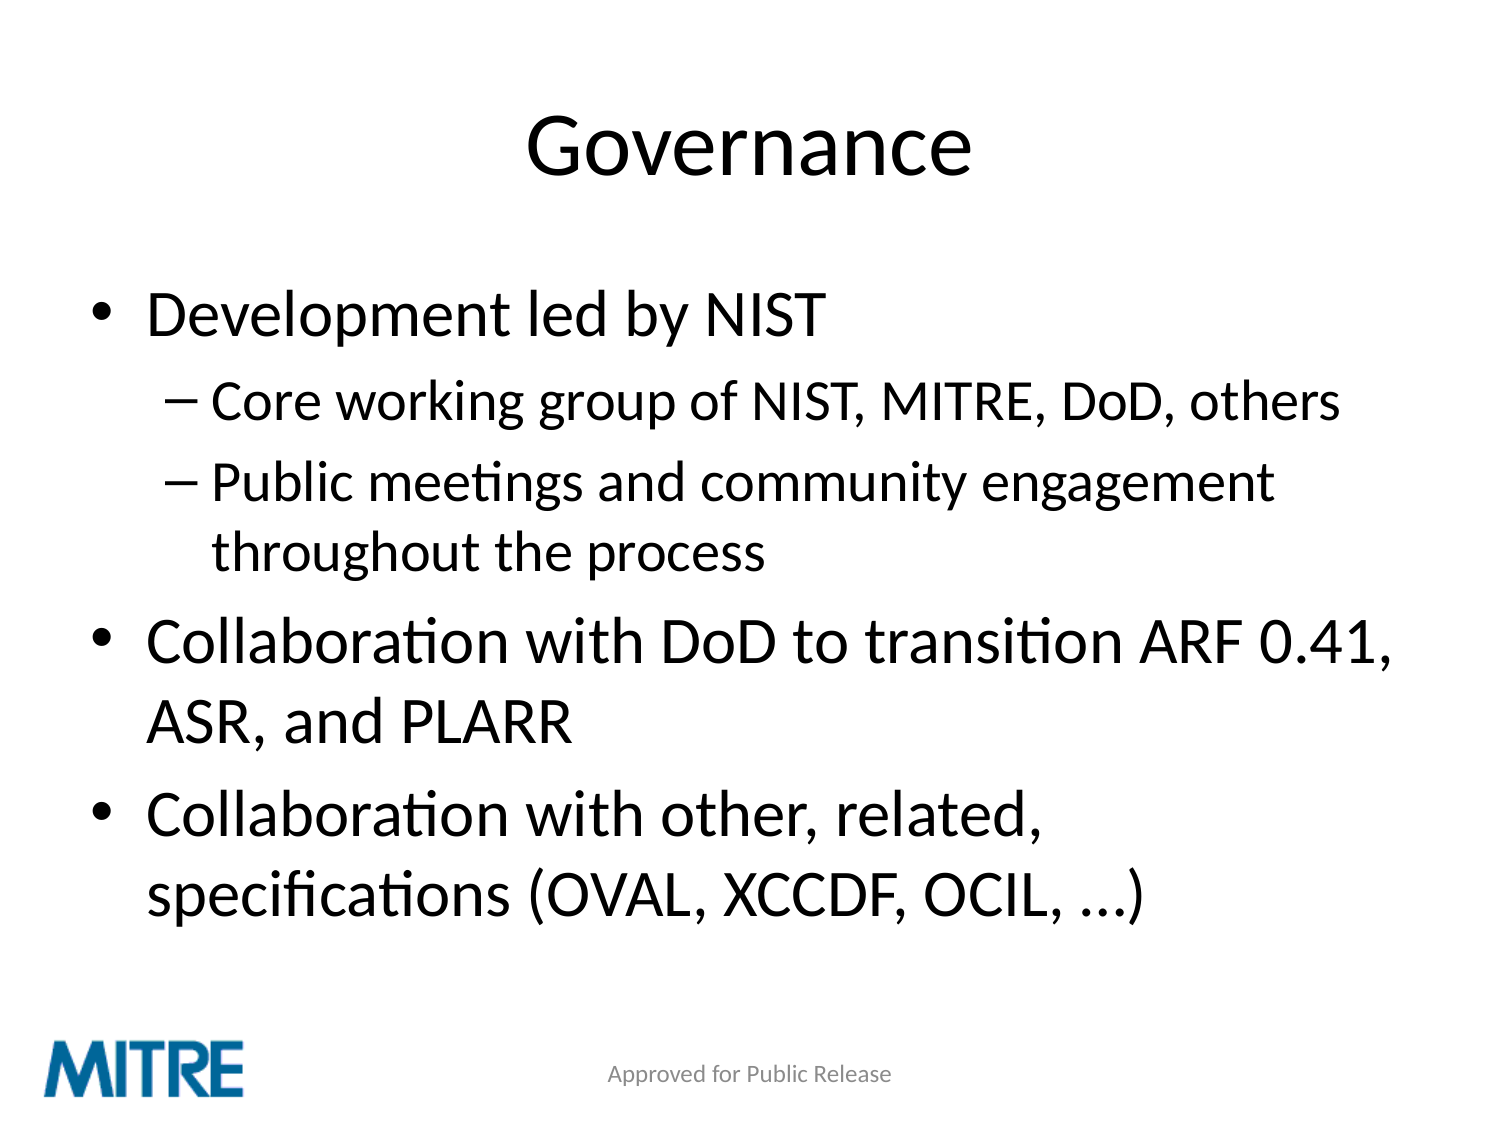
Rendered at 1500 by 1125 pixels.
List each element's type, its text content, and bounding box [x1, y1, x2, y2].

picture [37, 1033, 250, 1103]
footer Approved for Public Release [512, 1042, 988, 1103]
title Governance [75, 45, 1425, 233]
list Development led by NIST Core working group of NIST, MITRE, DoD, others Public meetings and community engagement throughout the process Collaboration with DoD to transition ARF 0.41, ASR, and PLARR Collaboration with other, related, specifications (OVAL, XCCDF, OCIL, …) [75, 262, 1425, 1005]
